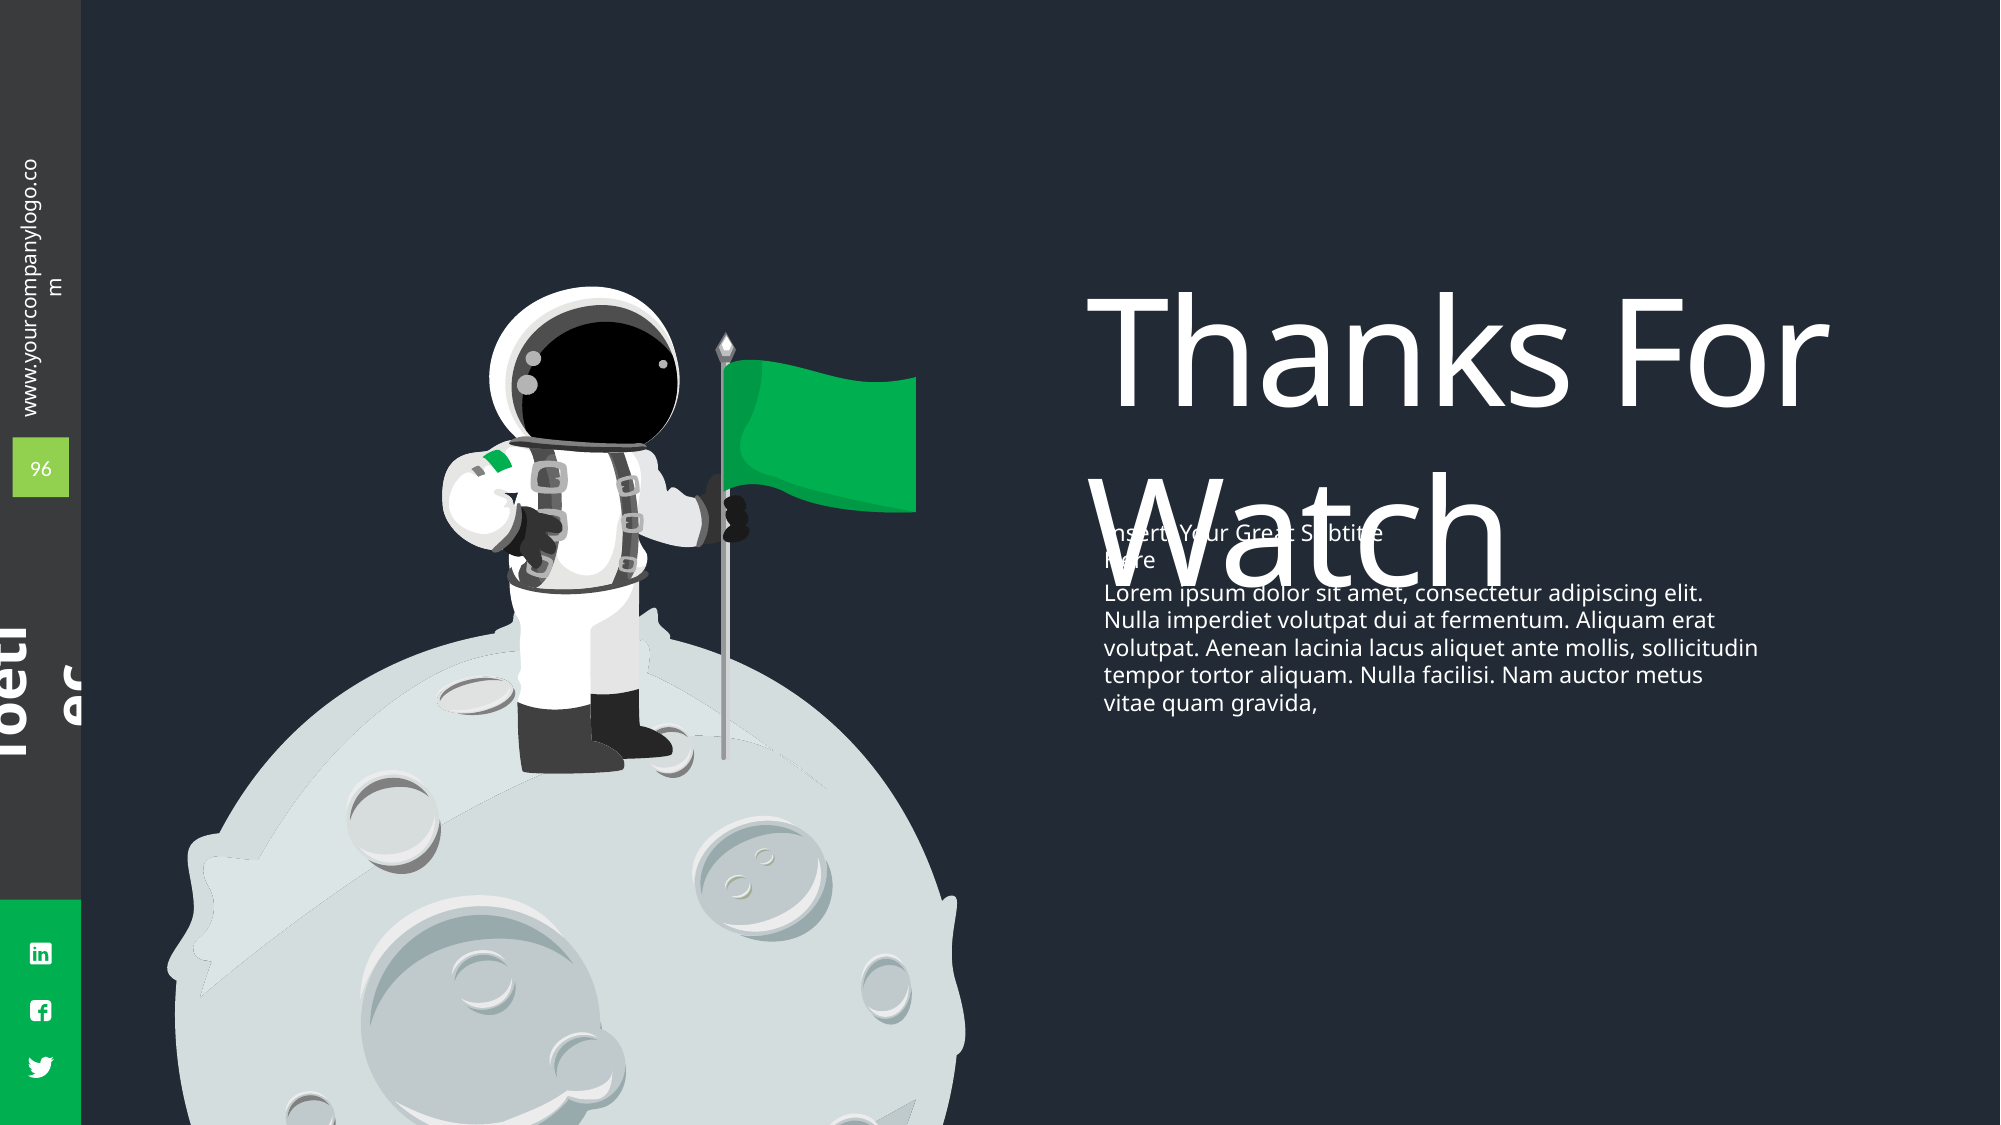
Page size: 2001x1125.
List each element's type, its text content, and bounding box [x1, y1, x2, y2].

picture [81, 0, 2000, 1125]
slide_number 96 [12, 437, 69, 498]
